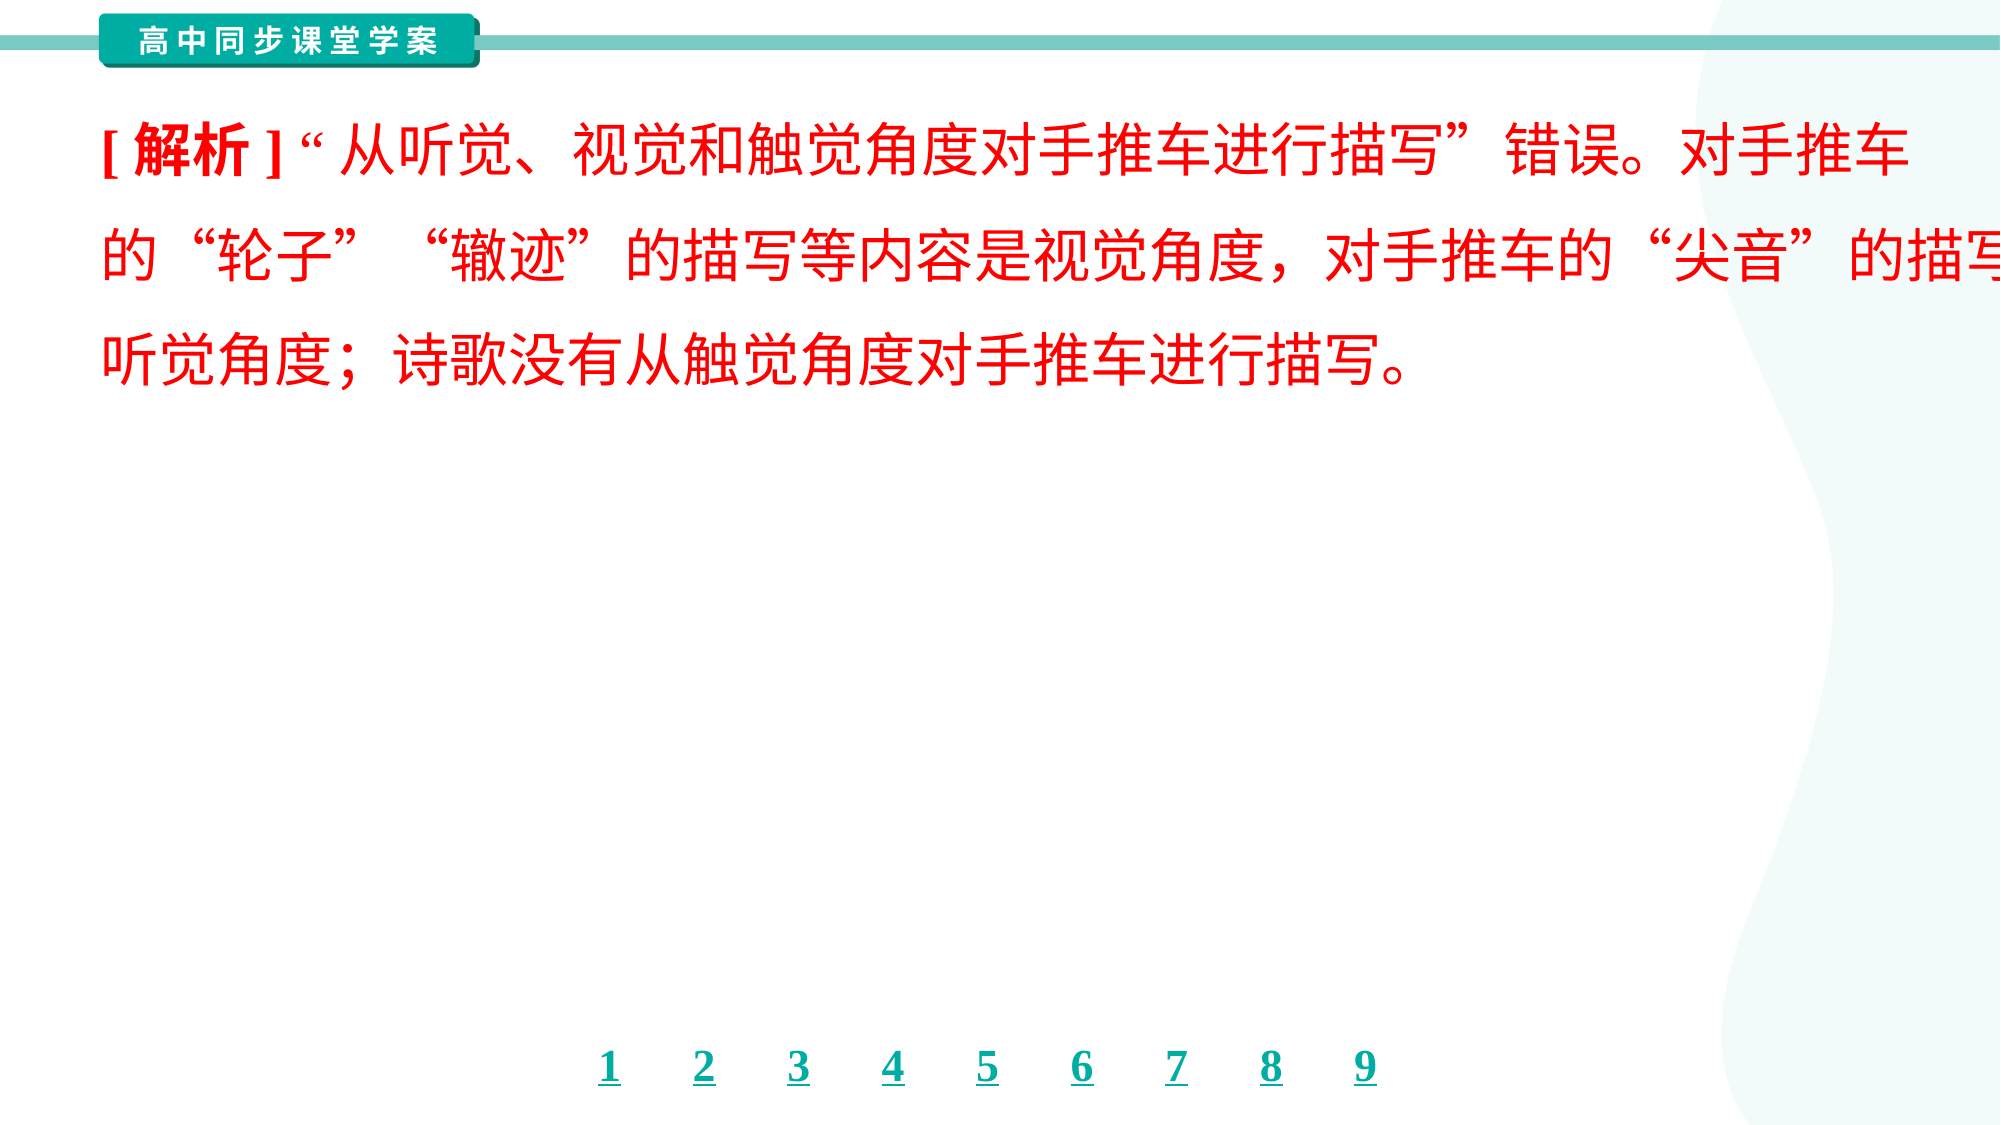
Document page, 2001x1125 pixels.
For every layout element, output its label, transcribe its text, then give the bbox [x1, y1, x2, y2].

text_box [解析] “从听觉、视觉和触觉角度对手推车进行描写”错误。对手推车 的“轮子”“辙迹”的描写等内容是视觉角度，对手推车的“尖音”的描写是 听觉角度；诗歌没有从触觉角度对手推车进行描写。 [100, 76, 1899, 383]
picture [0, 0, 2000, 1125]
